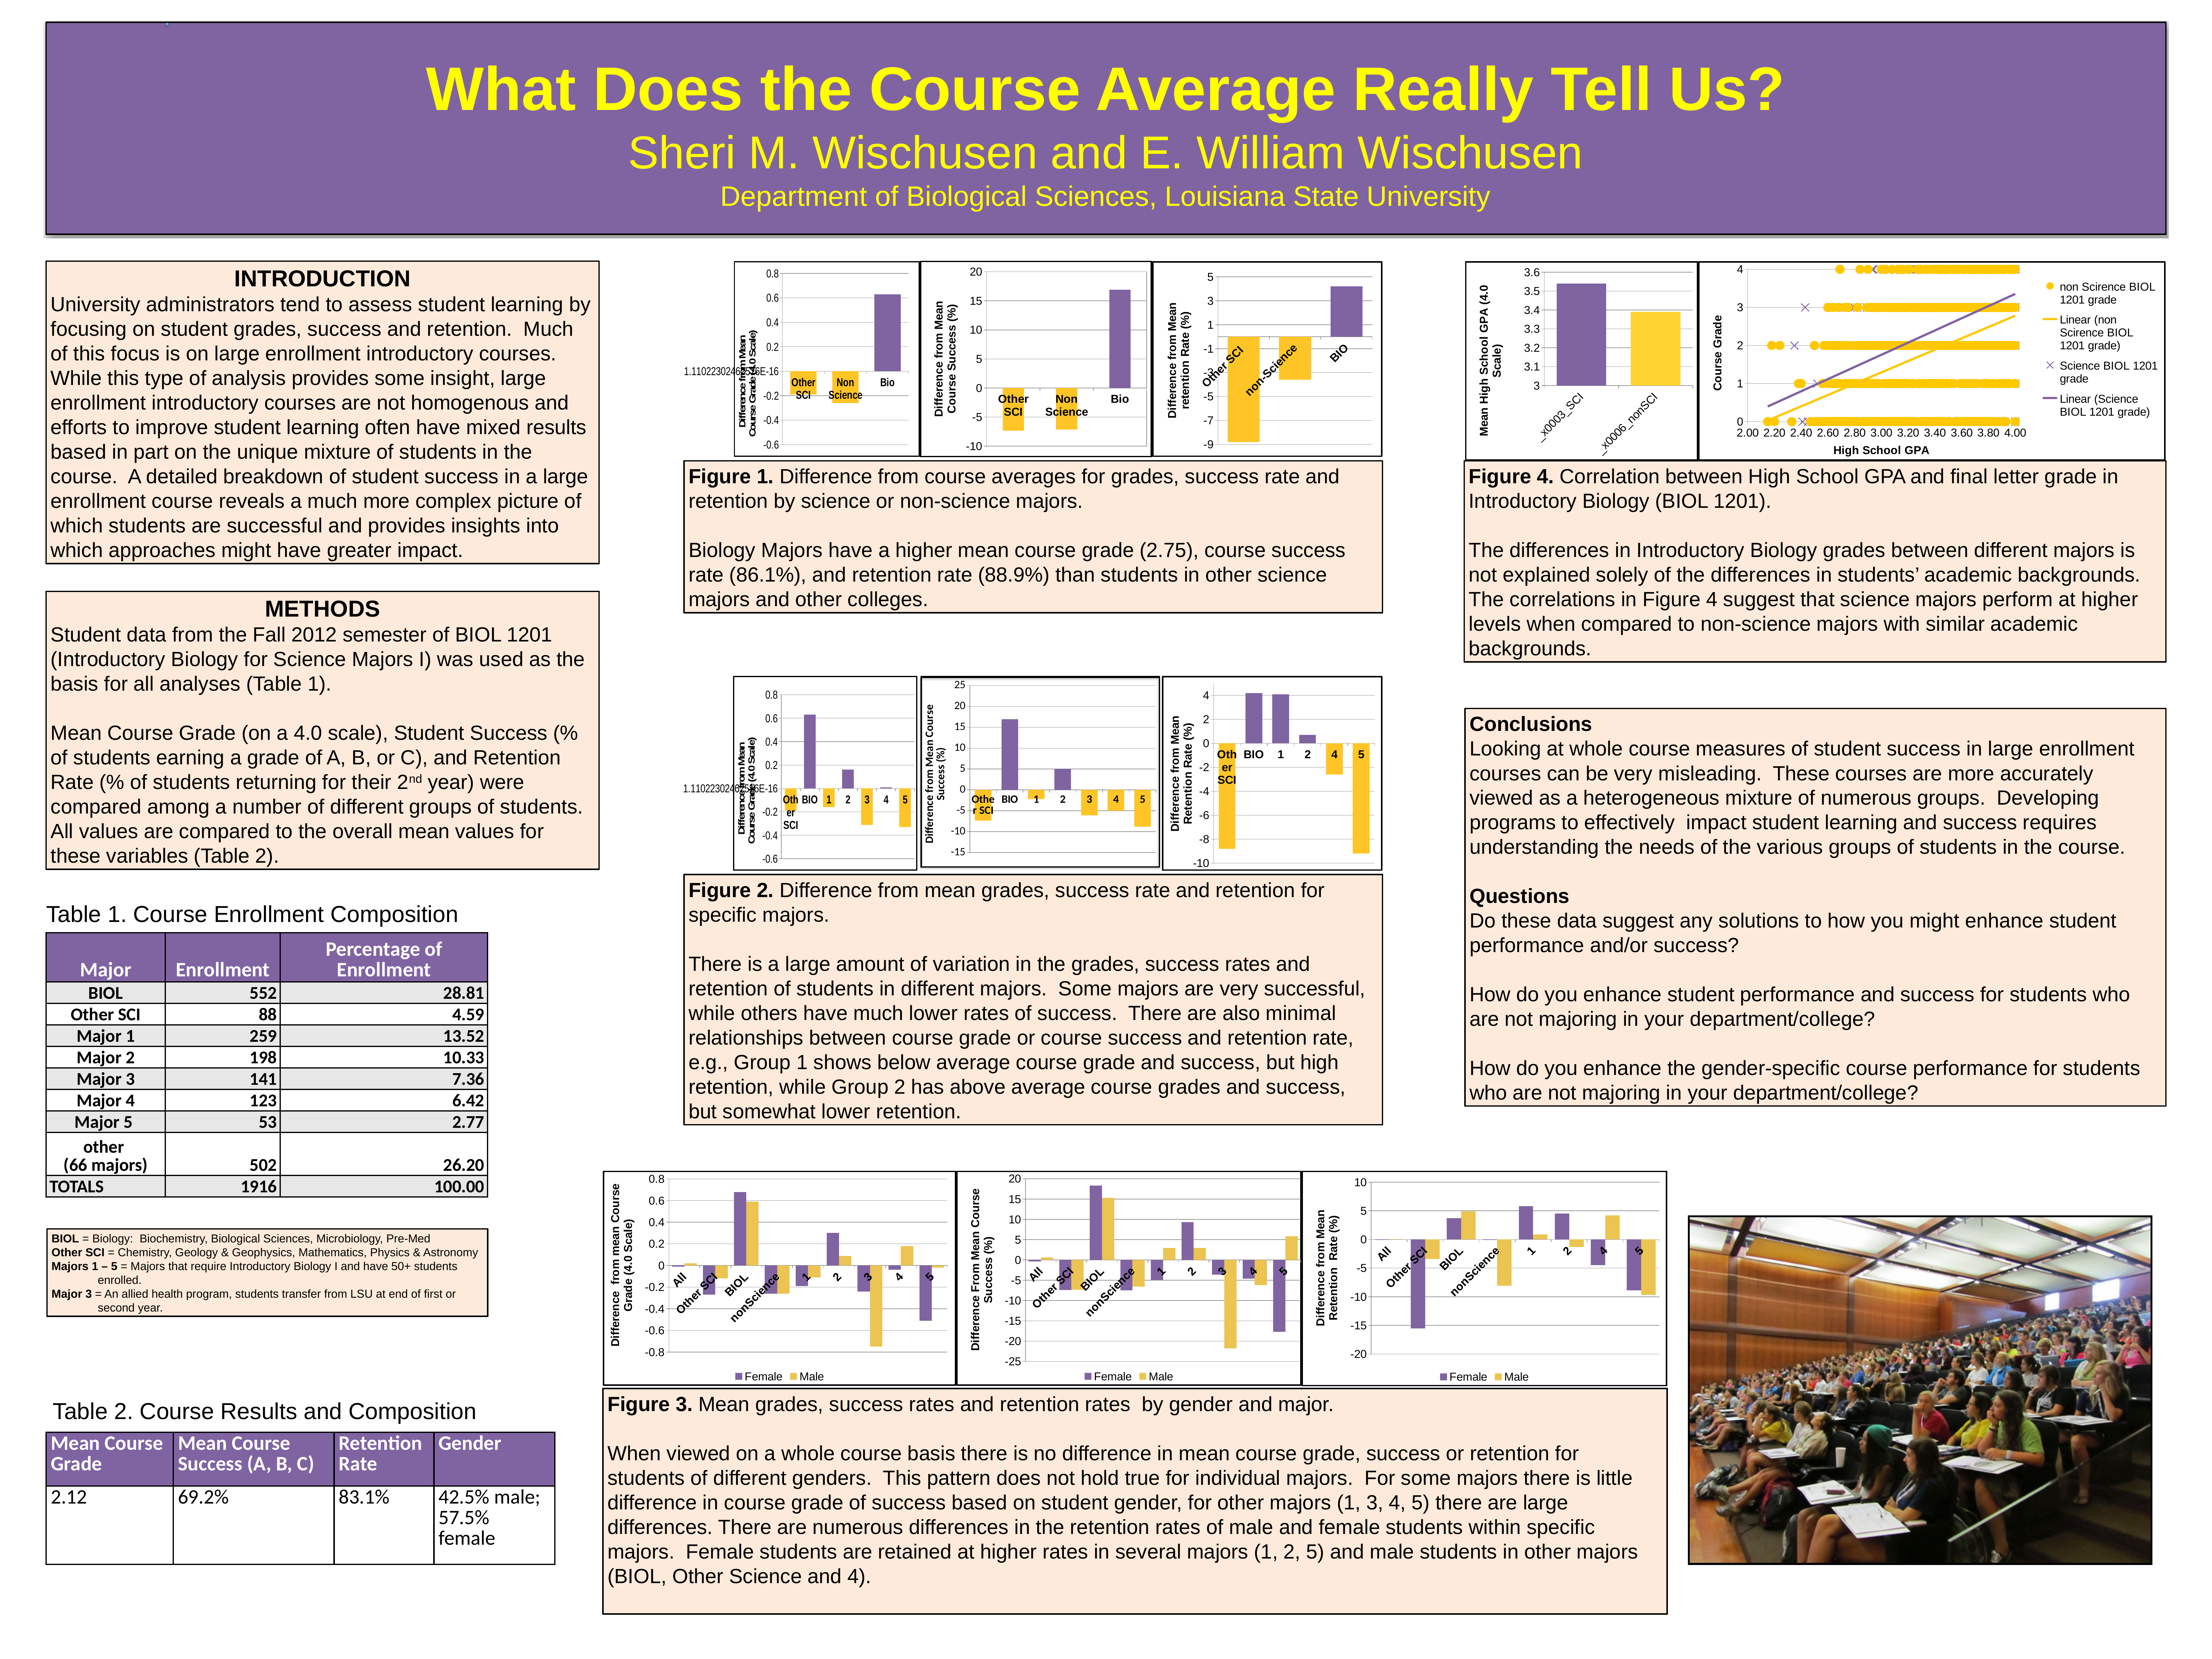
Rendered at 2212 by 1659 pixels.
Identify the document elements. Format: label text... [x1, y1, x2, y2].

table_cell 552 [166, 982, 280, 1003]
table_cell Major 4 [47, 1090, 165, 1110]
table_cell 7.36 [281, 1069, 487, 1089]
text_box [46, 22, 2166, 234]
text_box INTRODUCTION University administrators tend to assess student learning by focusing on student grades, success and retention. Much of this focus is on large enrollment introductory courses. While this type of analysis provides some insight, large enrollment introductory courses are not homogenous and efforts to improve student learning often have mixed results based in part on the unique mixture of students in the course. A detailed breakdown of student success in a large enrollment course reveals a much more complex picture of which students are successful and provides insights into which approaches might have greater impact. [46, 261, 599, 564]
table_cell Major 5 [47, 1112, 165, 1132]
table_cell 26.20 [281, 1133, 487, 1175]
text_box METHODS Student data from the Fall 2012 semester of BIOL 1201 (Introductory Biology for Science Majors I) was used as the basis for all analyses (Table 1). Mean Course Grade (on a 4.0 scale), Student Success (% of students earning a grade of A, B, or C), and Retention Rate (% of students returning for their 2nd year) were compared among a number of different groups of students. All values are compared to the overall mean values for these variables (Table 2). [46, 591, 599, 869]
table_cell 53 [166, 1112, 280, 1132]
table_cell Other SCI [47, 1004, 165, 1024]
text_box Table 1. Course Enrollment Composition [41, 897, 476, 929]
table_cell 4.59 [281, 1004, 487, 1024]
table_header Gender [435, 1433, 554, 1485]
text_box Figure 2. Difference from mean grades, success rate and retention for specific majors. There is a large amount of variation in the grades, success rates and retention of students in different majors. Some majors are very successful, while others have much lower rates of success. There are also minimal relationships between course grade or course success and retention rate, e.g., Group 1 shows below average course grade and success, but high retention, while Group 2 has above average course grades and success, but somewhat lower retention. [684, 874, 1382, 1125]
table_cell 198 [166, 1047, 280, 1067]
table_header Percentage of Enrollment [281, 933, 487, 981]
text_box Figure 3. Mean grades, success rates and retention rates by gender and major. When viewed on a whole course basis there is no difference in mean course grade, success or retention for students of different genders. This pattern does not hold true for individual majors. For some majors there is little difference in course grade of success based on student gender, for other majors (1, 3, 4, 5) there are large differences. There are numerous differences in the retention rates of male and female students within specific majors. Female students are retained at higher rates in several majors (1, 2, 5) and male students in other majors (BIOL, Other Science and 4). [603, 1388, 1667, 1614]
text_box [166, 23, 168, 25]
table_cell 10.33 [281, 1047, 487, 1067]
table_header Mean Course Success (A, B, C) [174, 1433, 333, 1485]
table_cell Major 1 [47, 1026, 165, 1046]
text_box Conclusions Looking at whole course measures of student success in large enrollment courses can be very misleading. These courses are more accurately viewed as a heterogeneous mixture of numerous groups. Developing programs to effectively impact student learning and success requires understanding the needs of the various groups of students in the course. Questions Do these data suggest any solutions to how you might enhance student performance and/or success? How do you enhance student performance and success for students who are not majoring in your department/college? How do you enhance the gender-specific course performance for students who are not majoring in your department/college? [1465, 708, 2166, 1106]
table_cell TOTALS [47, 1176, 165, 1196]
table_cell 123 [166, 1090, 280, 1110]
chart [603, 1171, 1667, 1386]
table_cell 6.42 [281, 1090, 487, 1110]
title What Does the Course Average Really Tell Us? Sheri M. Wischusen and E. William Wischusen Department of Biological Sciences, Louisiana State University [166, 23, 2046, 237]
table_cell 1916 [166, 1176, 280, 1196]
table_header Enrollment [166, 933, 280, 981]
table_cell 42.5% male; 57.5% female [435, 1487, 554, 1564]
chart [684, 261, 1383, 457]
text_box Figure 1. Difference from course averages for grades, success rate and retention by science or non-science majors. Biology Majors have a higher mean course grade (2.75), course success rate (86.1%), and retention rate (88.9%) than students in other science majors and other colleges. [684, 461, 1382, 613]
picture [1689, 1217, 2151, 1563]
chart [1465, 261, 2166, 461]
text_box BIOL = Biology: Biochemistry, Biological Sciences, Microbiology, Pre-Med Other SCI = Chemistry, Geology & Geophysics, Mathematics, Physics & Astronomy Majors 1 – 5 = Majors that require Introductory Biology I and have 50+ students enrolled. Major 3 = An allied health program, students transfer from LSU at end of first or second year. [47, 1229, 488, 1316]
table_cell 83.1% [335, 1487, 433, 1564]
table_cell 69.2% [174, 1487, 333, 1564]
table_cell Major 3 [47, 1069, 165, 1089]
text_box Table 2. Course Results and Composition [48, 1394, 482, 1426]
table_cell 100.00 [281, 1176, 487, 1196]
table_header Retention Rate [335, 1433, 433, 1485]
table_cell BIOL [47, 982, 165, 1003]
table_cell 2.12 [47, 1487, 173, 1564]
table_cell 28.81 [281, 982, 487, 1003]
table_cell 259 [166, 1026, 280, 1046]
table_cell 141 [166, 1069, 280, 1089]
chart [918, 676, 1383, 871]
table_cell 2.77 [281, 1112, 487, 1132]
table_cell Major 2 [47, 1047, 165, 1067]
table_header Mean Course Grade [47, 1433, 173, 1485]
table_cell 88 [166, 1004, 280, 1024]
table_cell other (66 majors) [47, 1133, 165, 1175]
chart [683, 676, 918, 871]
text_box Figure 4. Correlation between High School GPA and final letter grade in Introductory Biology (BIOL 1201). The differences in Introductory Biology grades between different majors is not explained solely of the differences in students’ academic backgrounds. The correlations in Figure 4 suggest that science majors perform at higher levels when compared to non-science majors with similar academic backgrounds. [1464, 463, 2166, 662]
table_header Major [47, 933, 165, 981]
table_cell 13.52 [281, 1026, 487, 1046]
table_cell 502 [166, 1133, 280, 1175]
